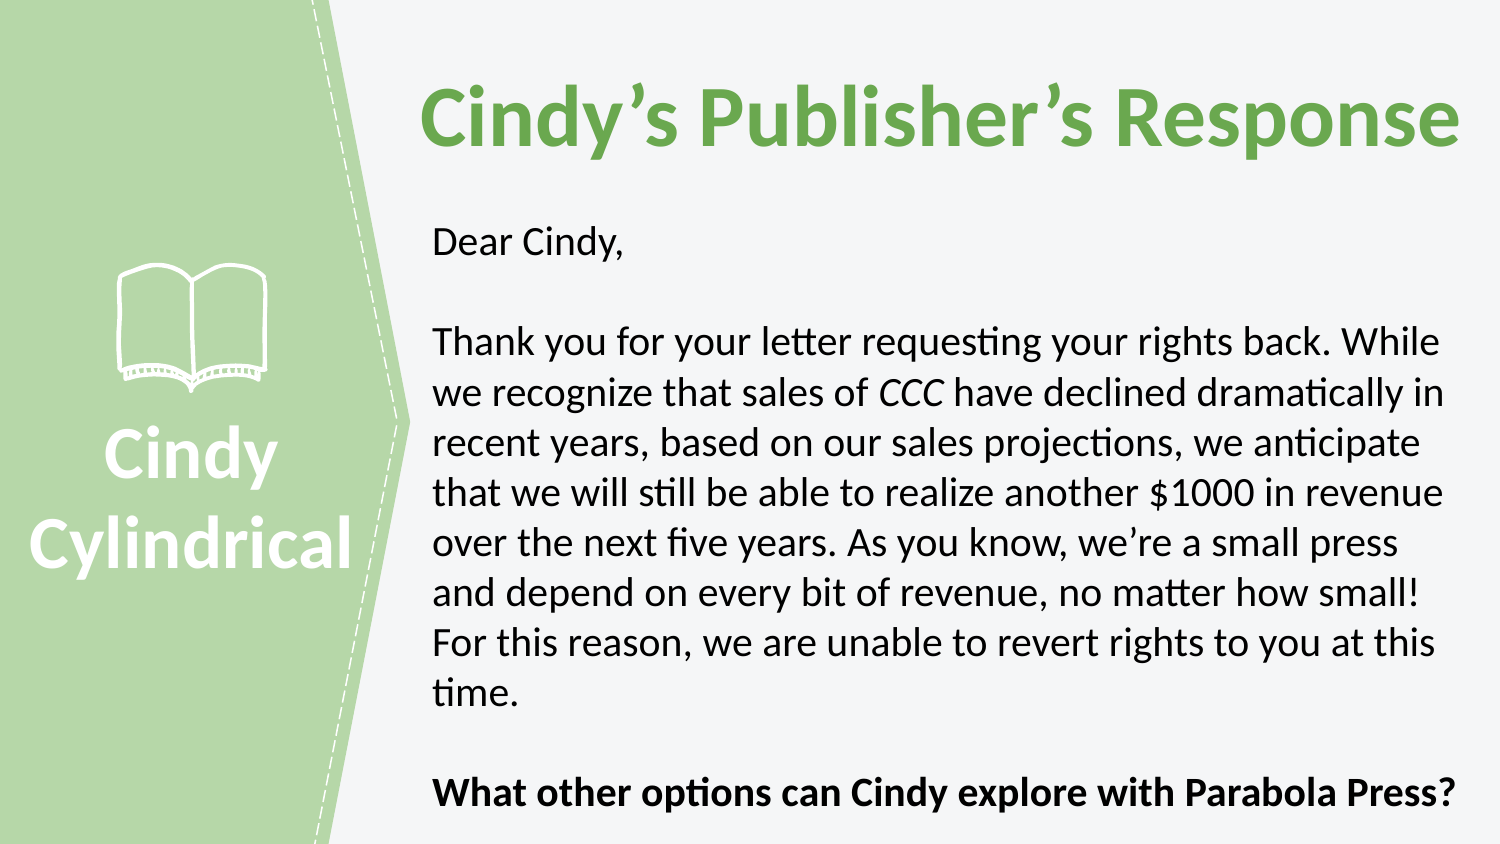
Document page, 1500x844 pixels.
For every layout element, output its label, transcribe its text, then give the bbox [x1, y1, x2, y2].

text_box Cindy’s Publisher’s Response [384, 26, 1500, 179]
text_box [116, 262, 268, 393]
text_box Dear Cindy, Thank you for your letter requesting your rights back. While we recognize that sales of CCC have declined dramatically in recent years, based on our sales projections, we anticipate that we will still be able to realize another $1000 in revenue over the next five years. As you know, we’re a small press and depend on every bit of revenue, no matter how small! For this reason, we are unable to revert rights to you at this time. What other options can Cindy explore with Parabola Press? [417, 199, 1481, 801]
text_box Cindy Cylindrical [0, 364, 384, 599]
